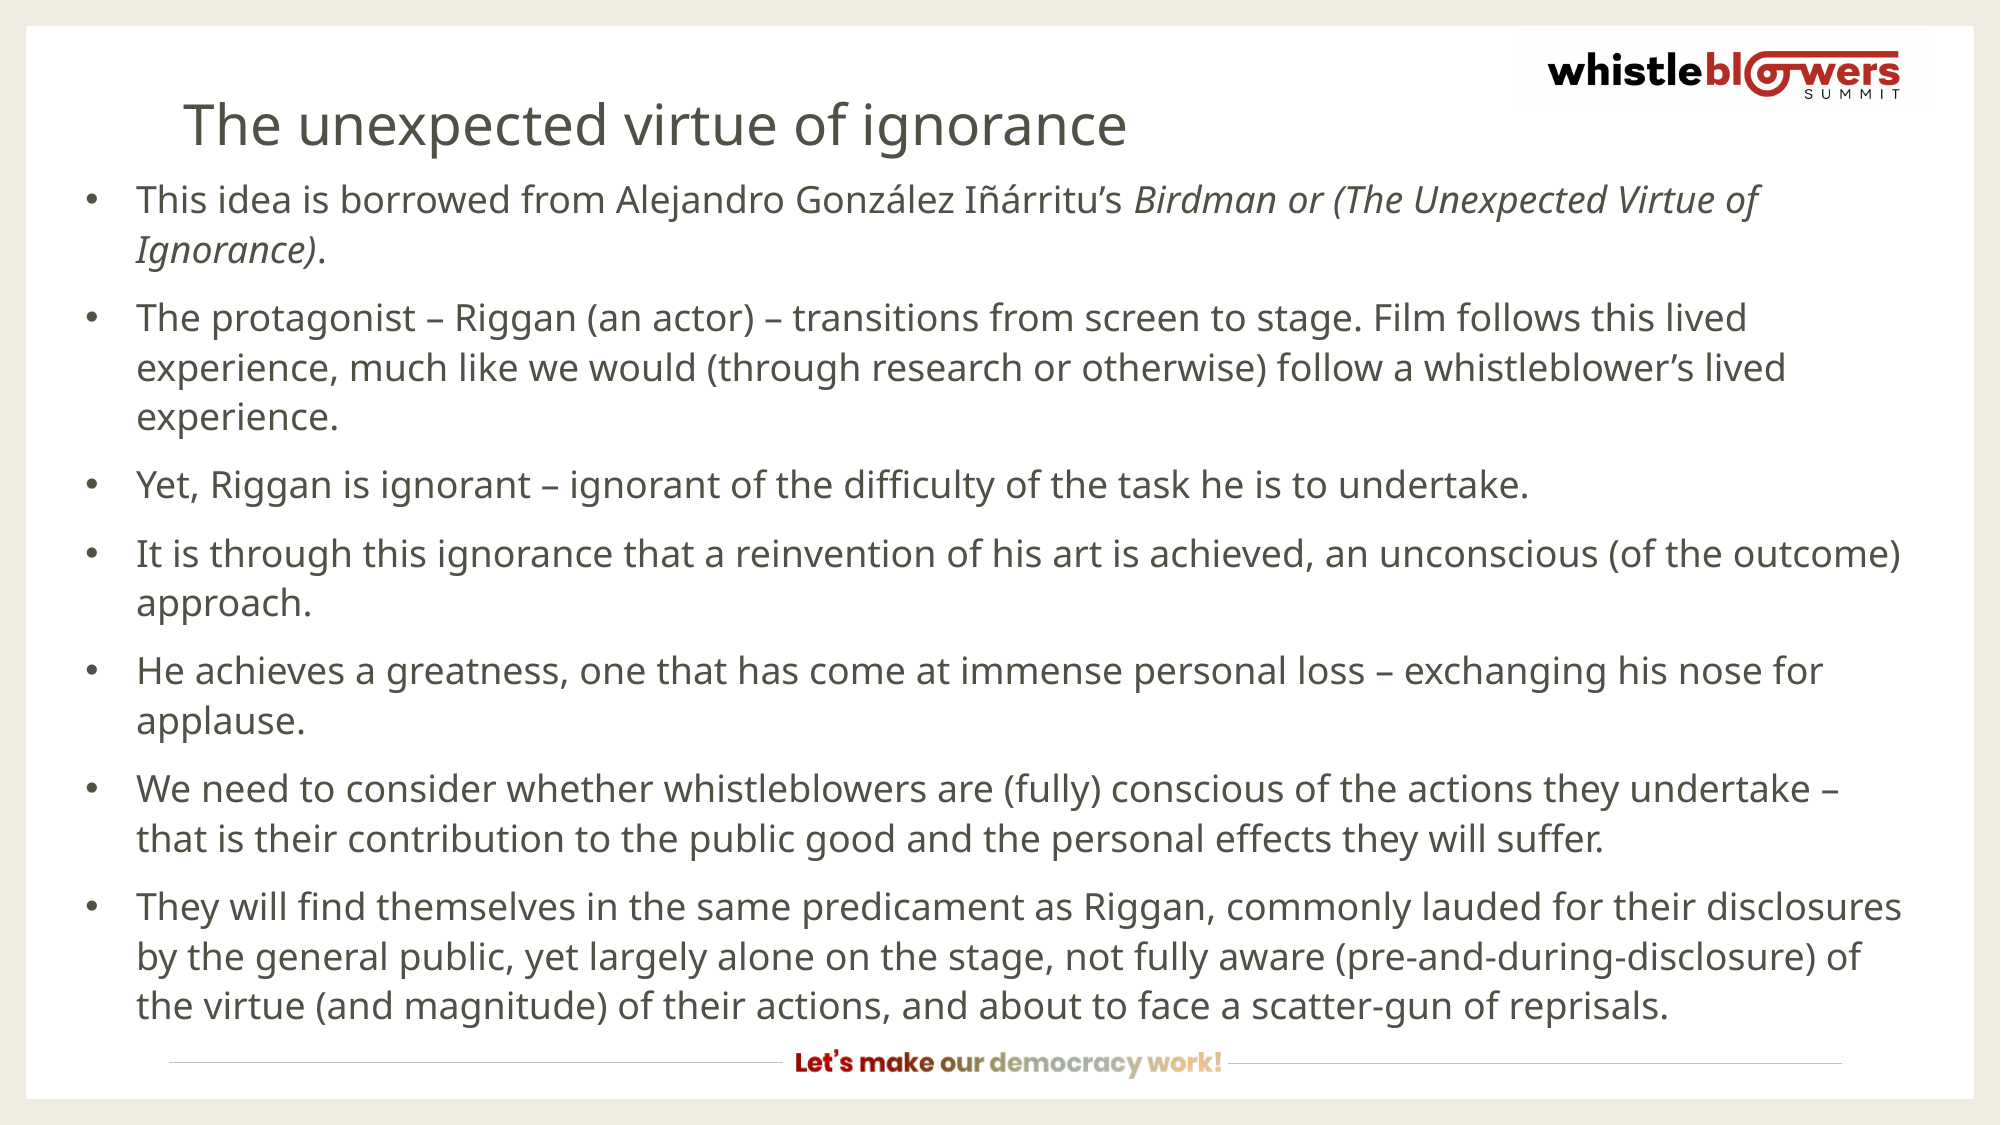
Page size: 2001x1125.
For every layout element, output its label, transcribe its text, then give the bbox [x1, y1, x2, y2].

picture [1518, 28, 1929, 109]
list This idea is borrowed from Alejandro González Iñárritu’s Birdman or (The Unexpected Virtue of Ignorance). The protagonist – Riggan (an actor) – transitions from screen to stage. Film follows this lived experience, much like we would (through research or otherwise) follow a whistleblower’s lived experience. Yet, Riggan is ignorant – ignorant of the difficulty of the task he is to undertake. It is through this ignorance that a reinvention of his art is achieved, an unconscious (of the outcome) approach. He achieves a greatness, one that has come at immense personal loss – exchanging his nose for applause. We need to consider whether whistleblowers are (fully) conscious of the actions they undertake – that is their contribution to the public good and the personal effects they will suffer. They will find themselves in the same predicament as Riggan, commonly lauded for their disclosures by the general public, yet largely alone on the stage, not fully aware (pre-and-during-disclosure) of the virtue (and magnitude) of their actions, and about to face a scatter-gun of reprisals. [70, 164, 1929, 1049]
title The unexpected virtue of ignorance [168, 74, 1832, 164]
picture [794, 1048, 1224, 1082]
